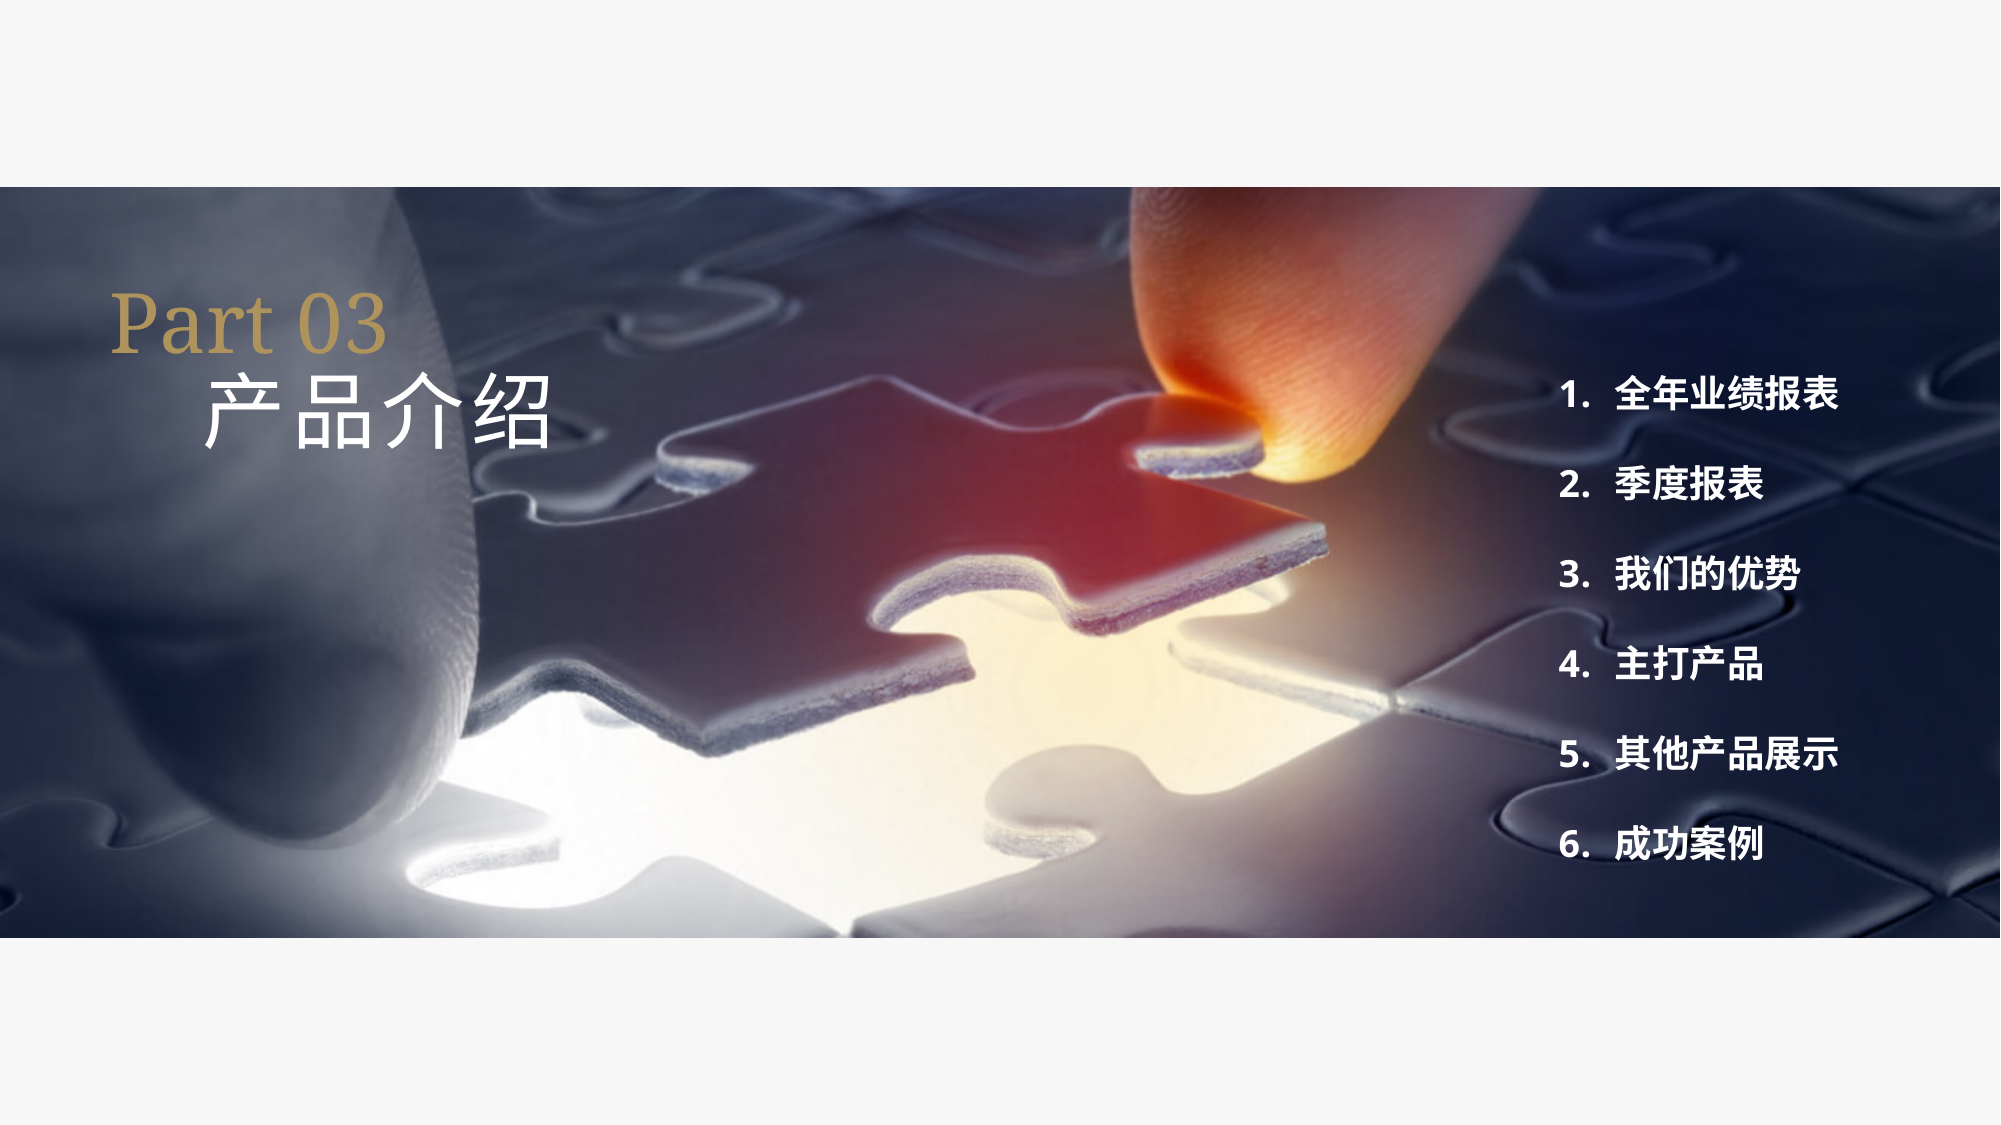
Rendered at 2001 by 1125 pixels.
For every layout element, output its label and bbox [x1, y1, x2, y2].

picture [0, 187, 2000, 938]
